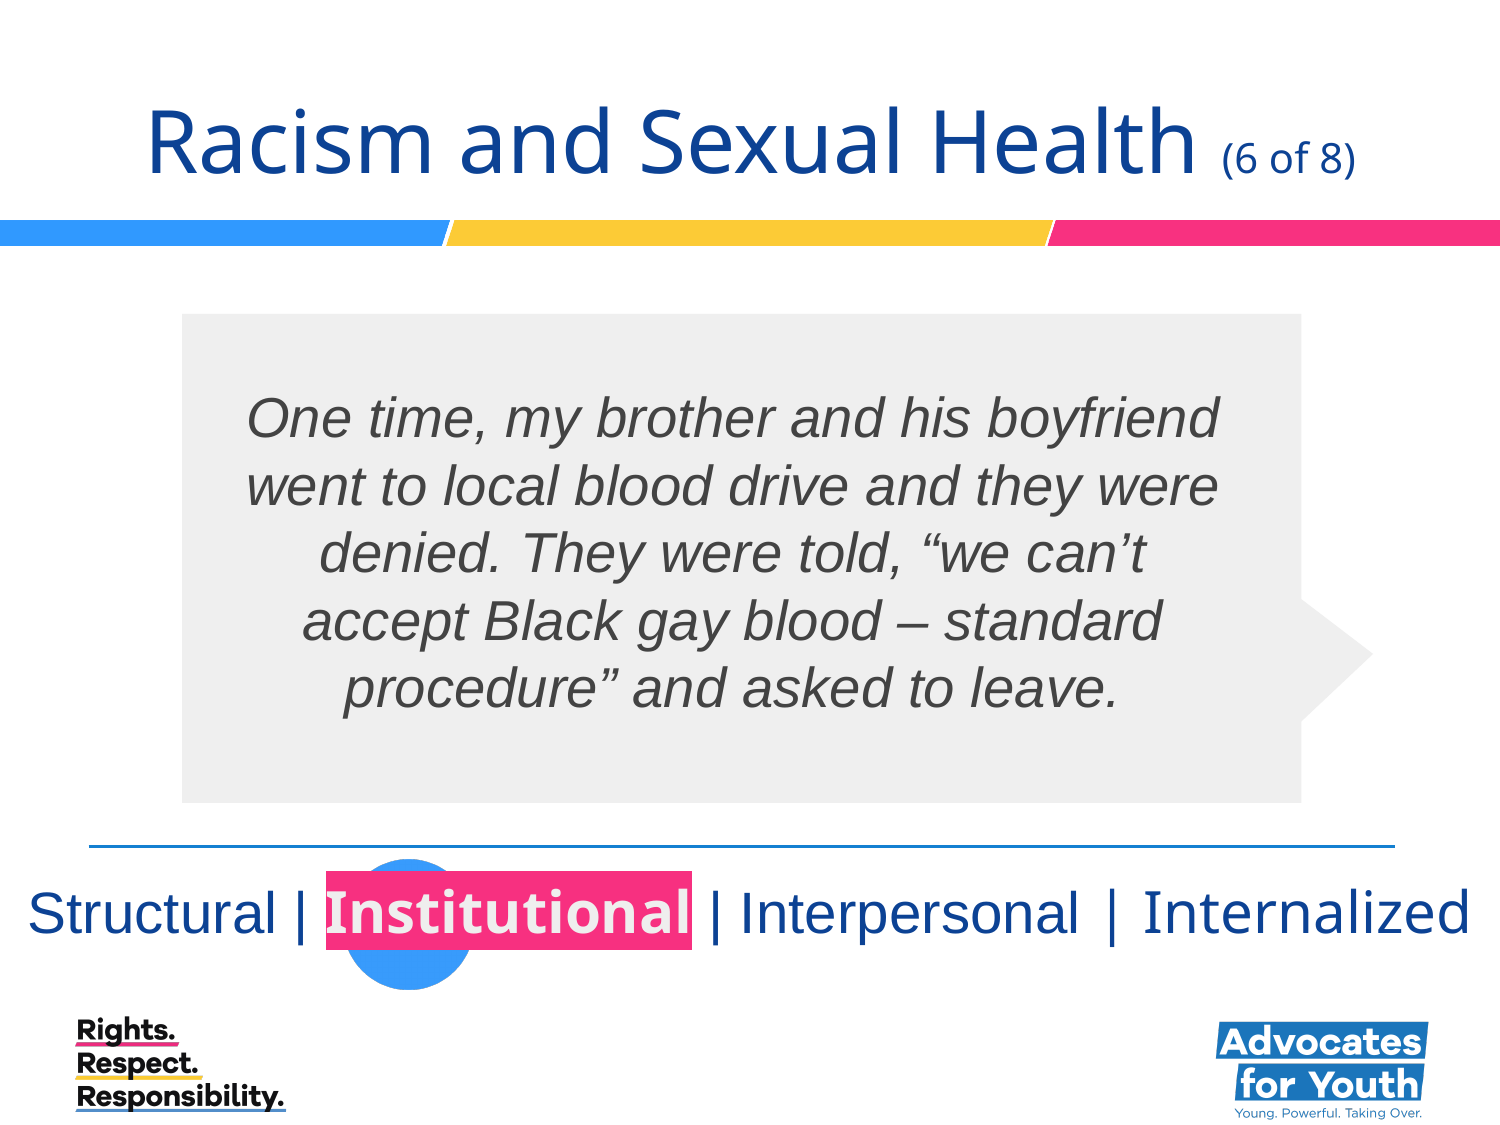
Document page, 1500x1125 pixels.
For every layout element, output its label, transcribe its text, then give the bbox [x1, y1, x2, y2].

text_box One time, my brother and his boyfriend went to local blood drive and they were denied. They were told, “we can’t accept Black gay blood – standard procedure” and asked to leave. [219, 373, 1247, 727]
list Structural | Institutional | Interpersonal | Internalized [0, 886, 1500, 1018]
picture [0, 207, 1500, 258]
title Racism and Sexual Health (6 of 8) [75, 45, 1425, 233]
picture [343, 859, 475, 991]
text_box [182, 313, 1374, 803]
